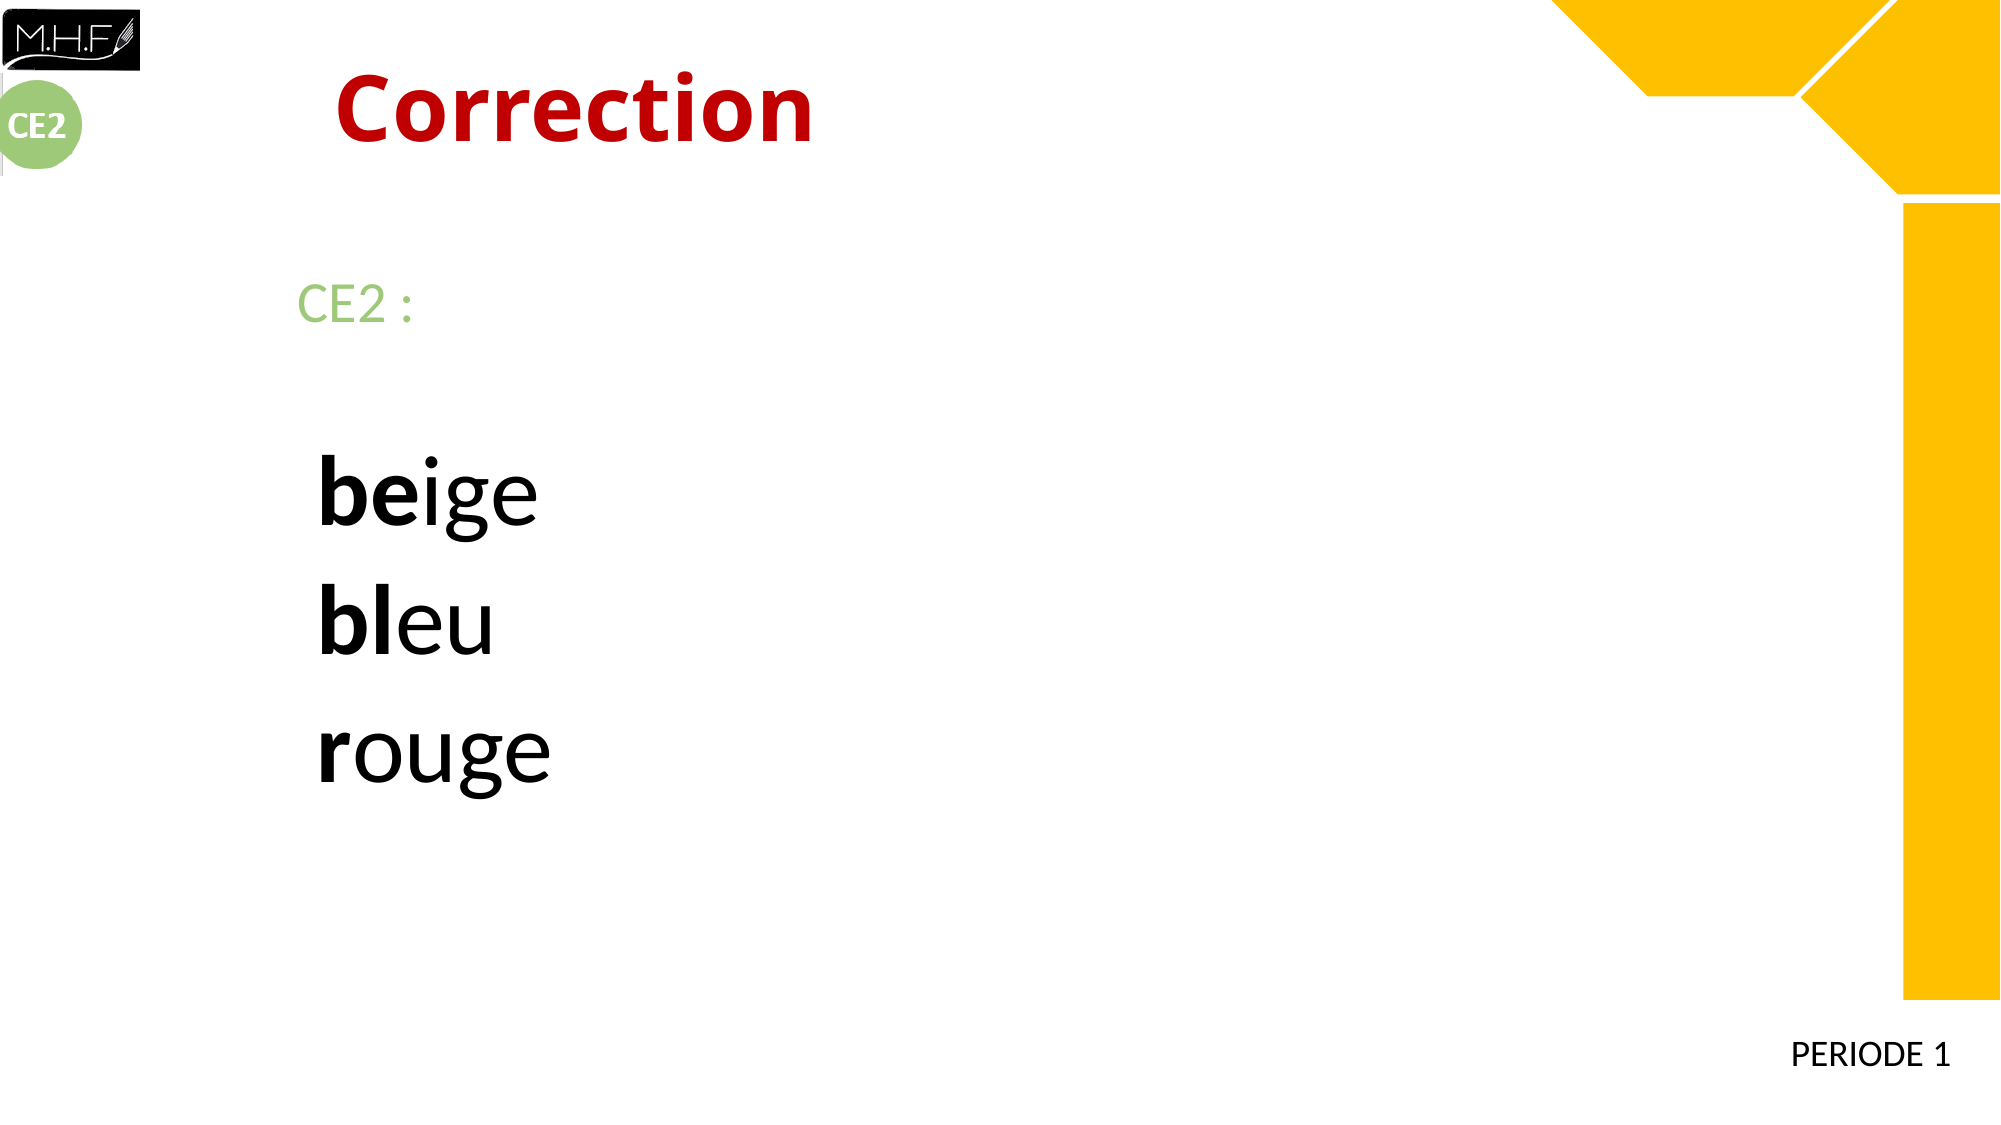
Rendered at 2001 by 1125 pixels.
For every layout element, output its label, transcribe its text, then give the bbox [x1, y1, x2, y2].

text_box PERIODE 1 [1362, 1021, 1967, 1125]
text_box CE2 : beige bleu rouge [282, 264, 1105, 979]
text_box [1902, 202, 2000, 1001]
picture [0, 7, 140, 176]
title Correction [318, 3, 1865, 221]
text_box [1549, 0, 1892, 98]
text_box [1799, 0, 2000, 196]
